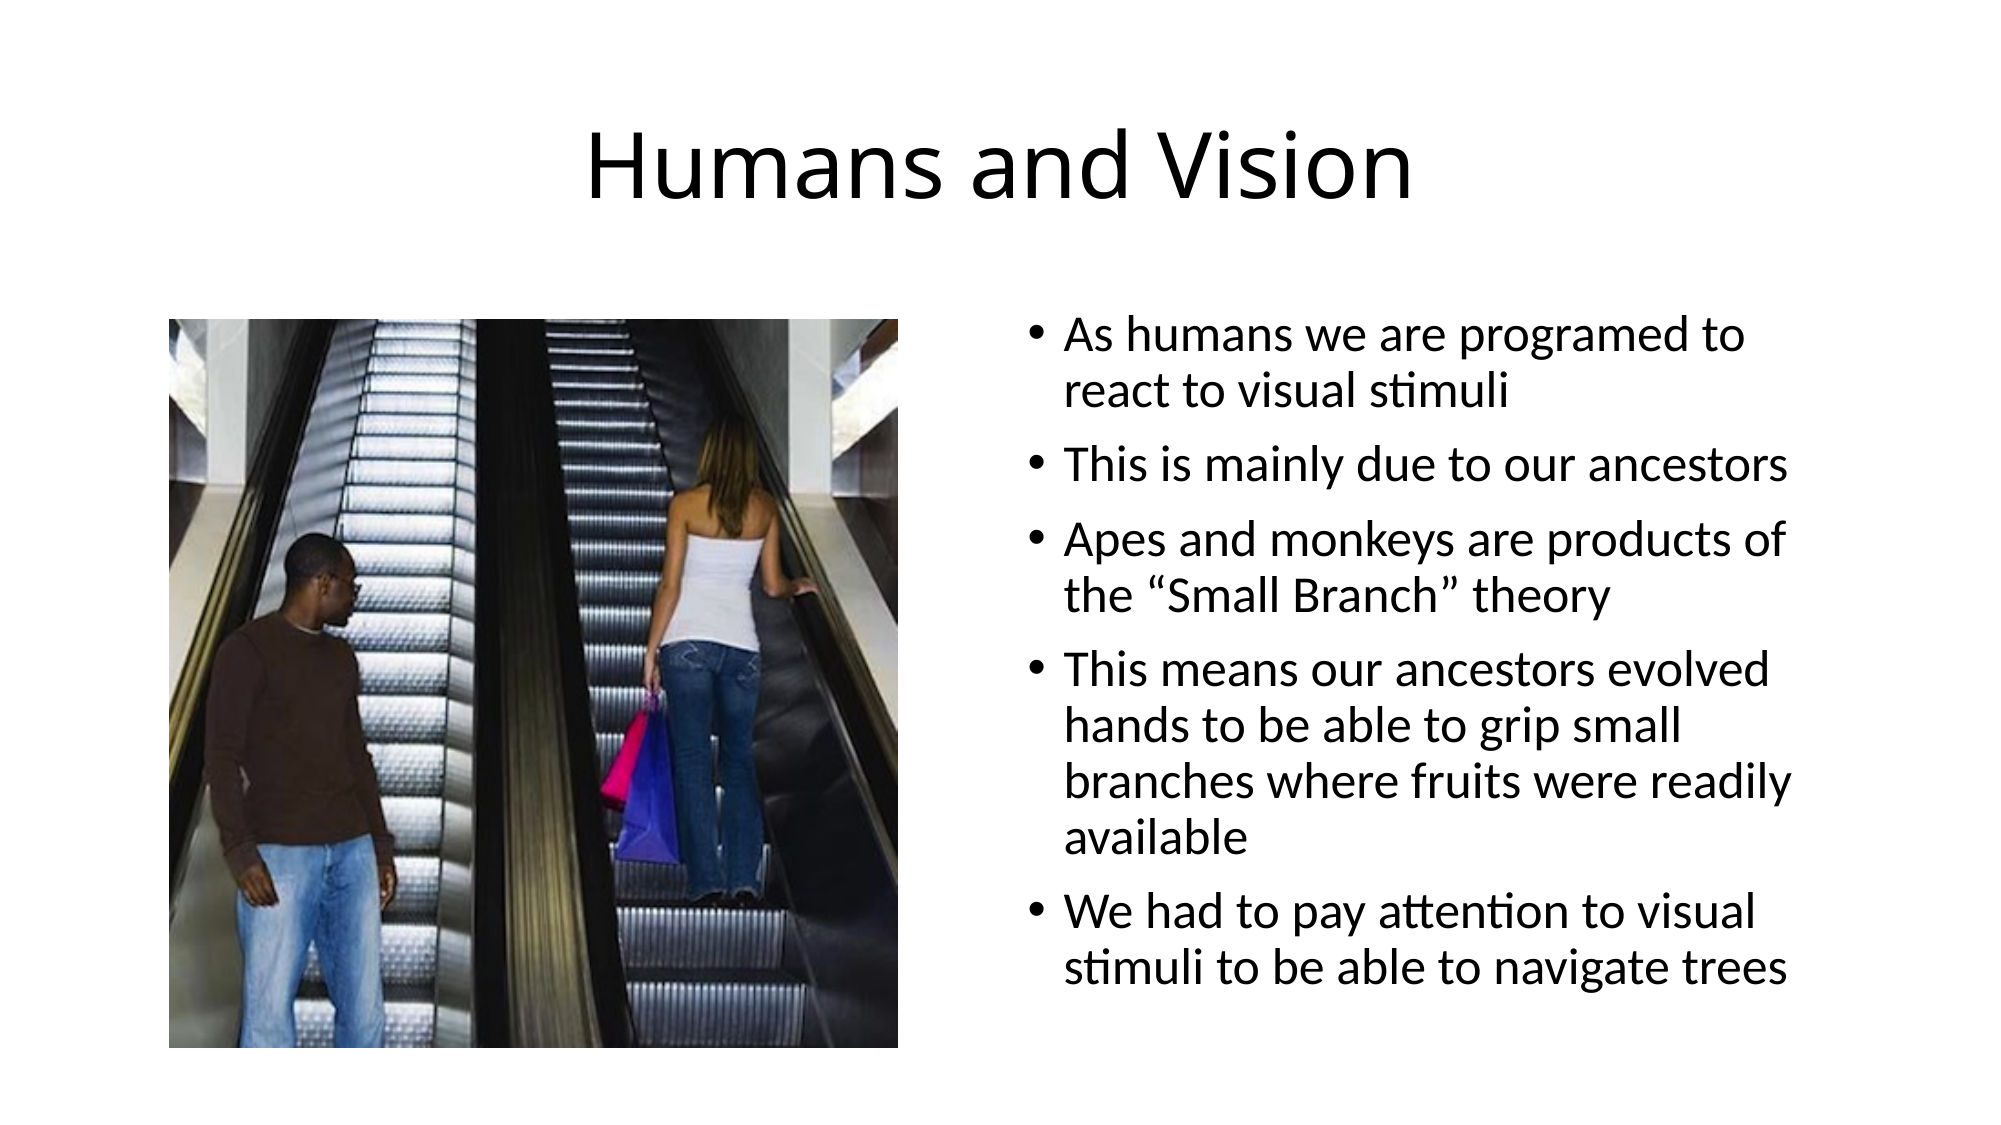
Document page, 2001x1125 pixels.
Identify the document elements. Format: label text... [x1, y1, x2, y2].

title Humans and Vision [137, 59, 1863, 278]
list As humans we are programed to react to visual stimuli This is mainly due to our ancestors Apes and monkeys are products of the “Small Branch” theory This means our ancestors evolved hands to be able to grip small branches where fruits were readily available We had to pay attention to visual stimuli to be able to navigate trees [1012, 299, 1863, 1014]
picture [169, 319, 898, 1048]
